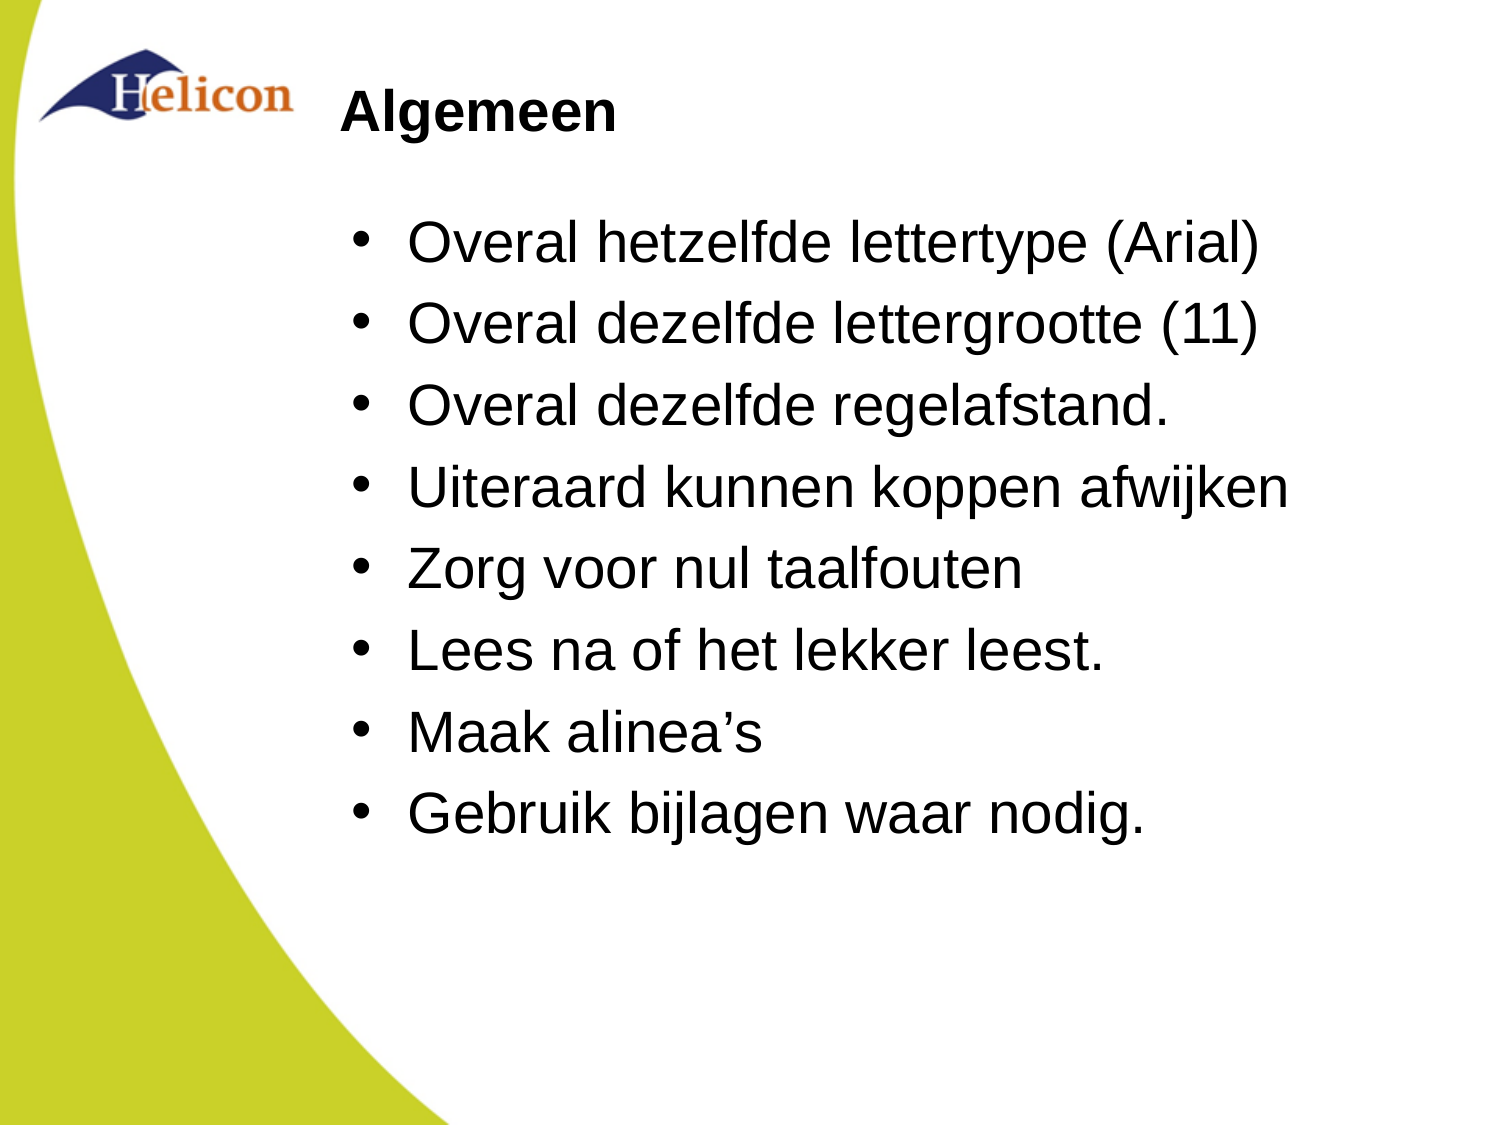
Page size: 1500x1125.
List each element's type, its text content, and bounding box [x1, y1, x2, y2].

title Algemeen [324, 54, 1415, 161]
picture [0, 0, 1500, 1125]
list Overal hetzelfde lettertype (Arial) Overal dezelfde lettergrootte (11) Overal dezelfde regelafstand. Uiteraard kunnen koppen afwijken Zorg voor nul taalfouten Lees na of het lekker leest. Maak alinea’s Gebruik bijlagen waar nodig. [336, 196, 1425, 1005]
